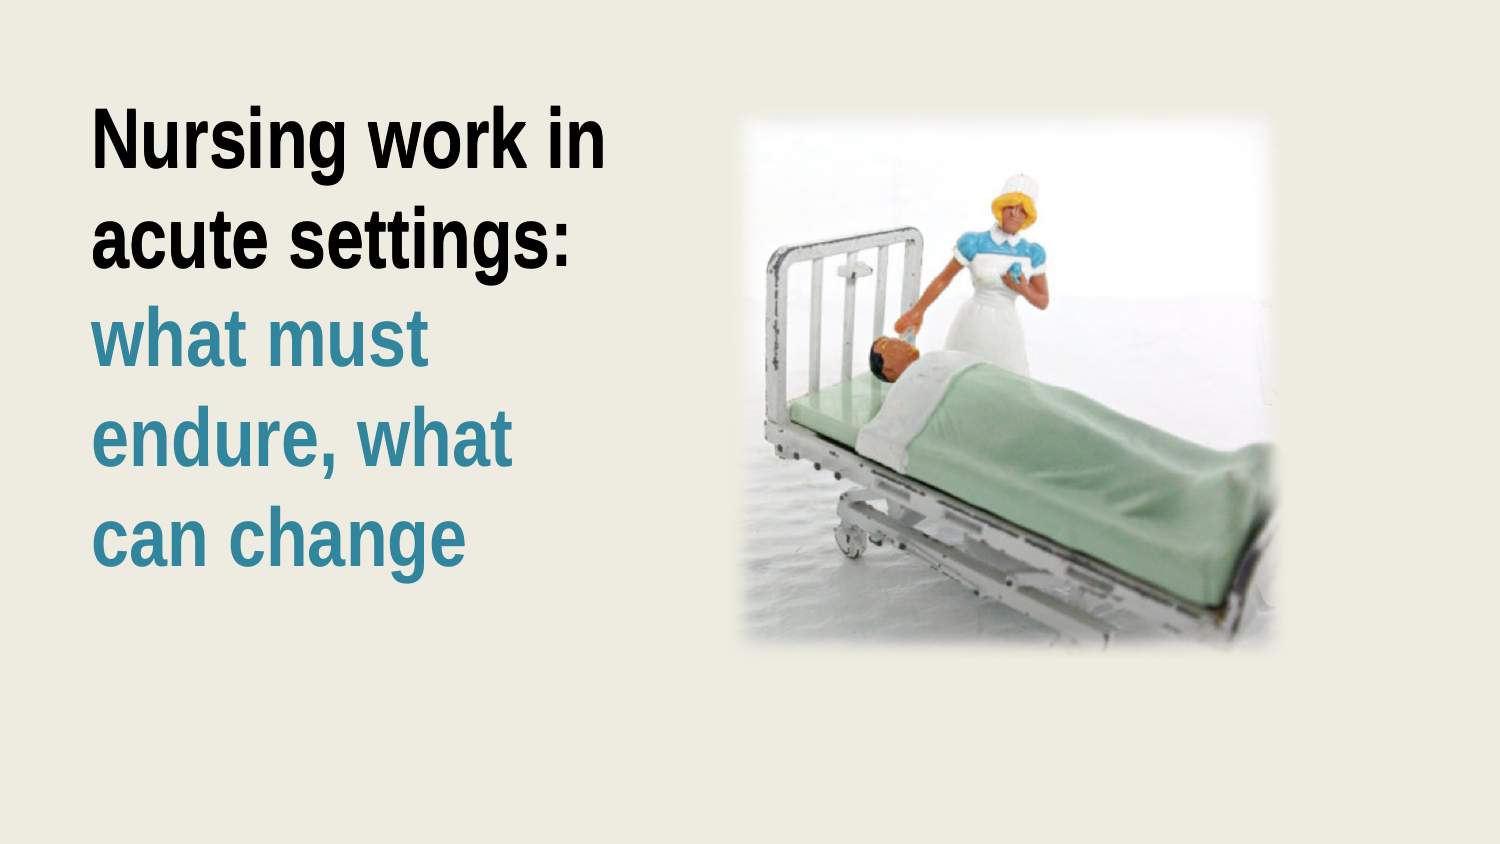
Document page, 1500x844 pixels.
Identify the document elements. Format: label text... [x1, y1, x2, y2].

picture [725, 102, 1288, 660]
text_box Nursing work in acute settings: what must endure, what can change [76, 79, 644, 588]
